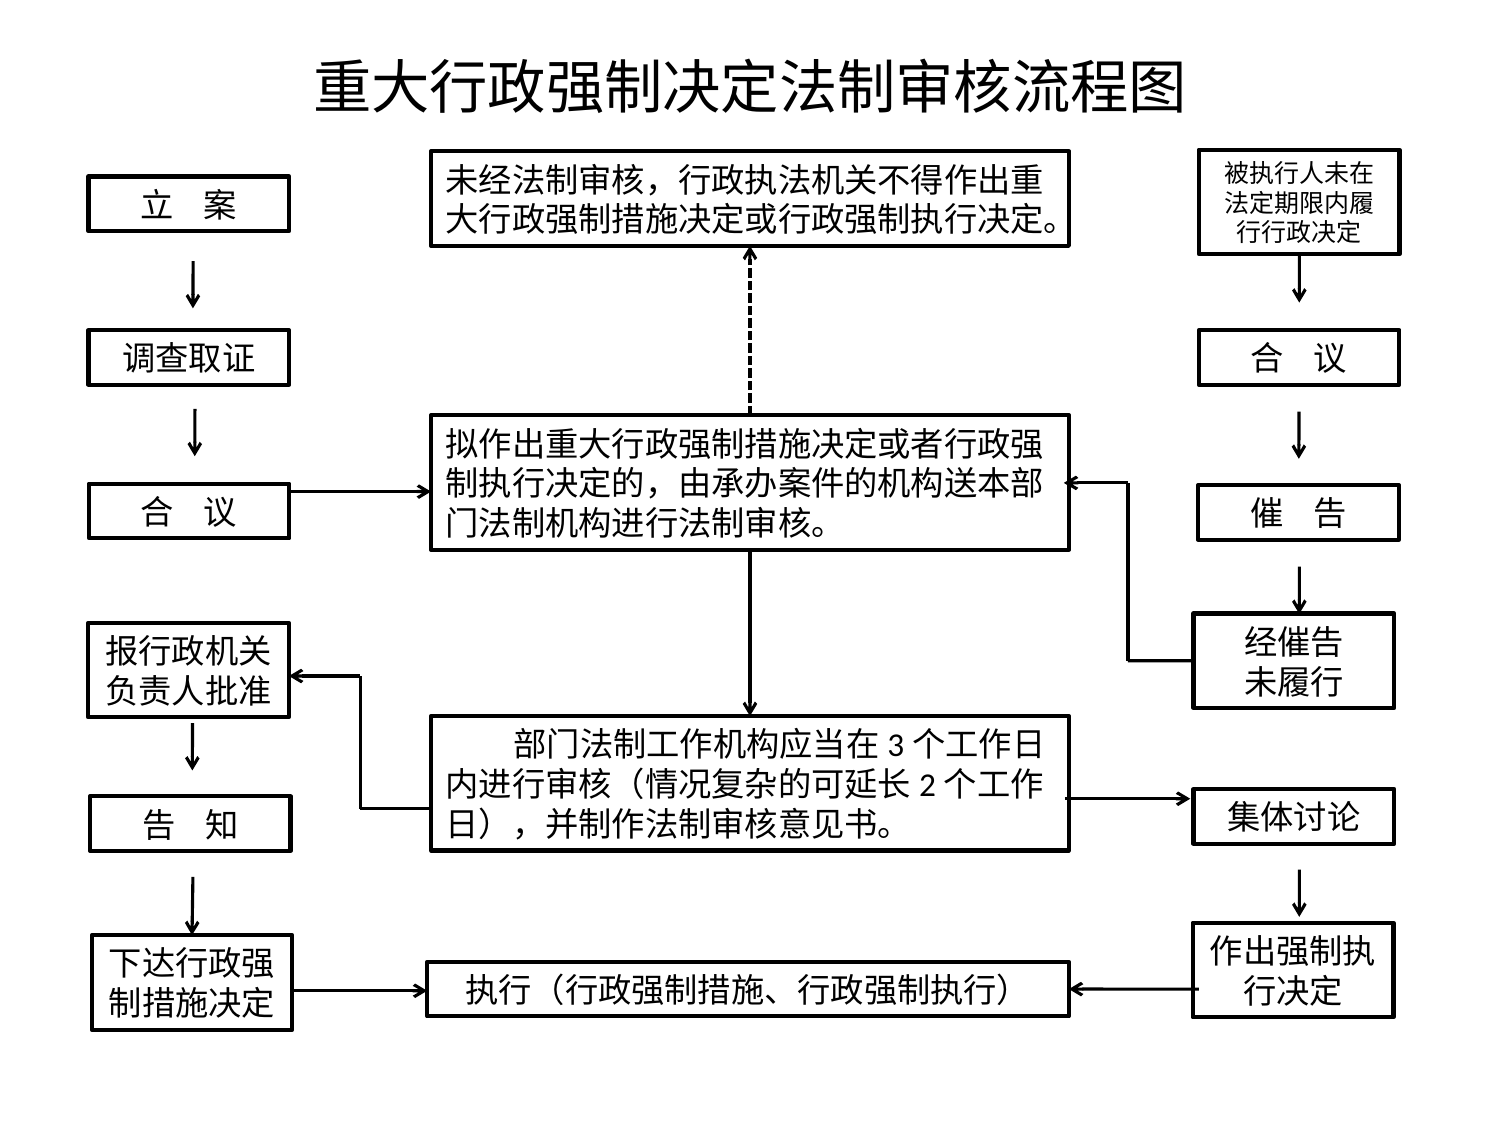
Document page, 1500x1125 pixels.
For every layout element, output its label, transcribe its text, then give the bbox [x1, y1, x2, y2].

text_box 催 告 [1196, 483, 1401, 542]
text_box 执行（行政强制措施、行政强制执行） [425, 960, 1071, 1018]
text_box 立 案 [86, 174, 291, 233]
text_box 合 议 [1197, 328, 1401, 387]
text_box 拟作出重大行政强制措施决定或者行政强制执行决定的，由承办案件的机构送本部门法制机构进行法制审核。 [429, 413, 1071, 552]
text_box 合 议 [87, 482, 291, 540]
text_box 报行政机关负责人批准 [86, 621, 291, 719]
text_box 未经法制审核，行政执法机关不得作出重大行政强制措施决定或行政强制执行决定。 [429, 149, 1071, 248]
text_box 被执行人未在法定期限内履行行政决定 [1197, 148, 1402, 256]
text_box 下达行政强制措施决定 [90, 933, 294, 1032]
text_box 经催告 未履行 [1191, 611, 1396, 710]
text_box 重大行政强制决定法制审核流程图 [0, 42, 1500, 128]
text_box 集体讨论 [1191, 787, 1396, 846]
text_box 部门法制工作机构应当在3个工作日内进行审核（情况复杂的可延长2个工作日），并制作法制审核意见书。 [429, 714, 1071, 853]
text_box 作出强制执行决定 [1191, 921, 1396, 1019]
text_box 调查取证 [86, 328, 291, 387]
text_box 告 知 [88, 794, 293, 853]
